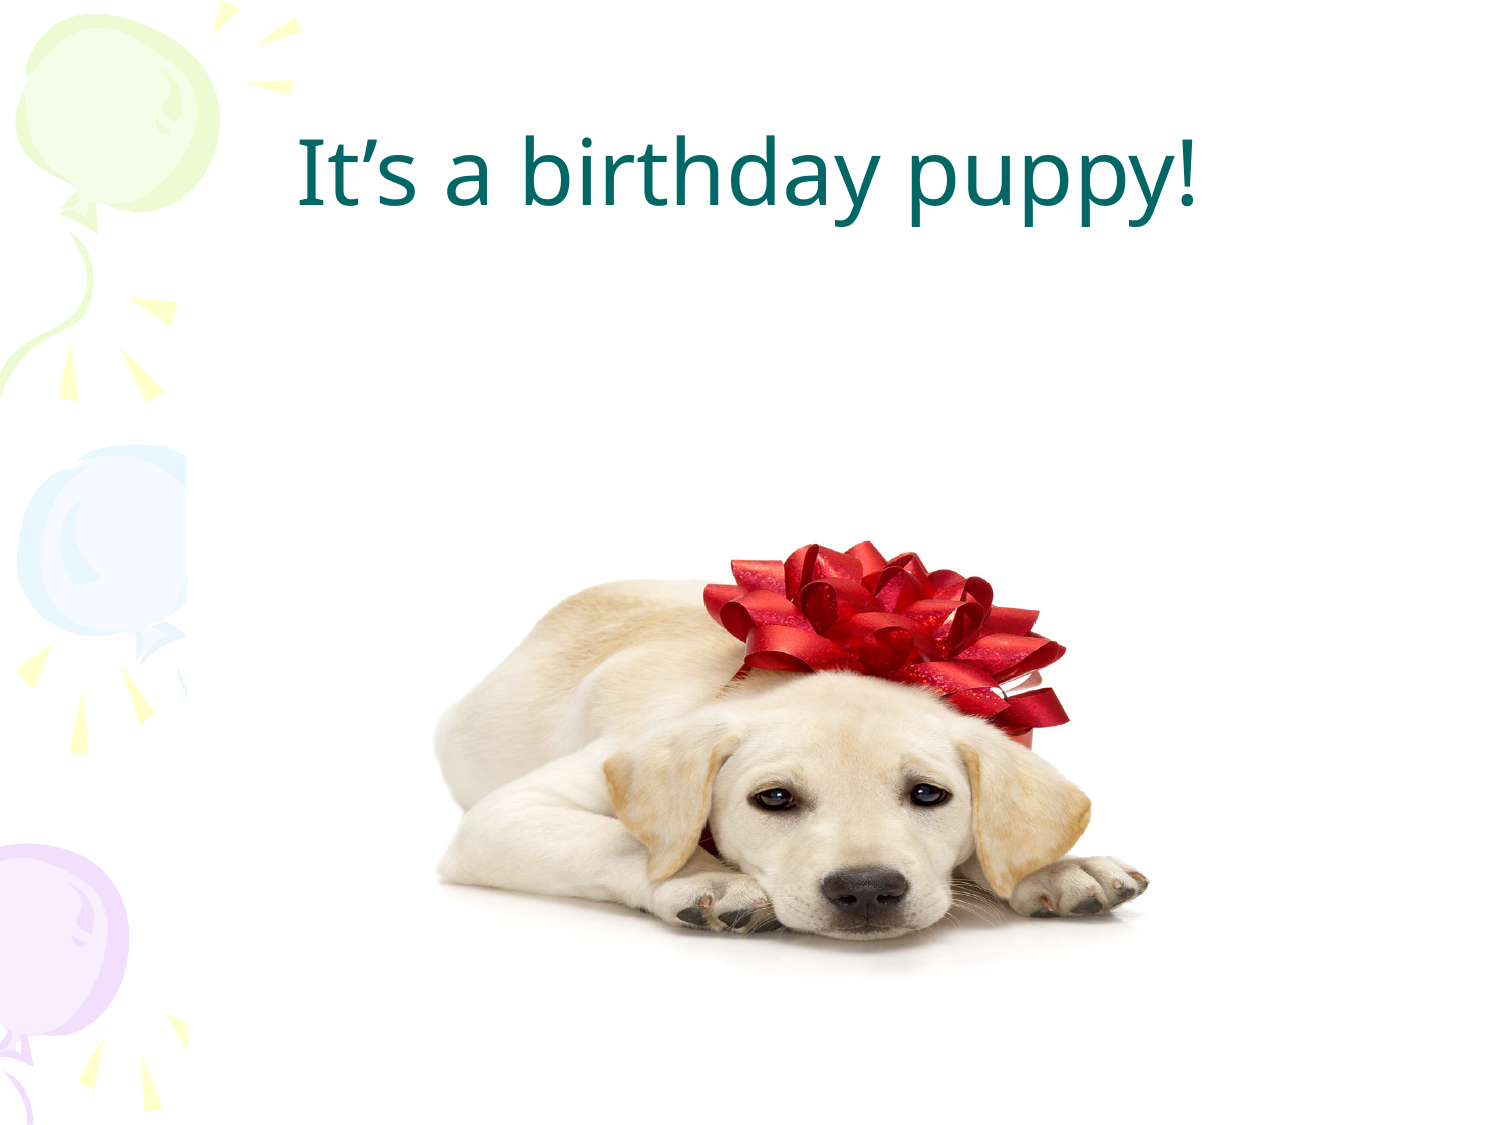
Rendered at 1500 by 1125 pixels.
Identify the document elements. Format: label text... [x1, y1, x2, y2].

title It’s a birthday puppy! [72, 16, 1426, 233]
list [187, 337, 1413, 1076]
